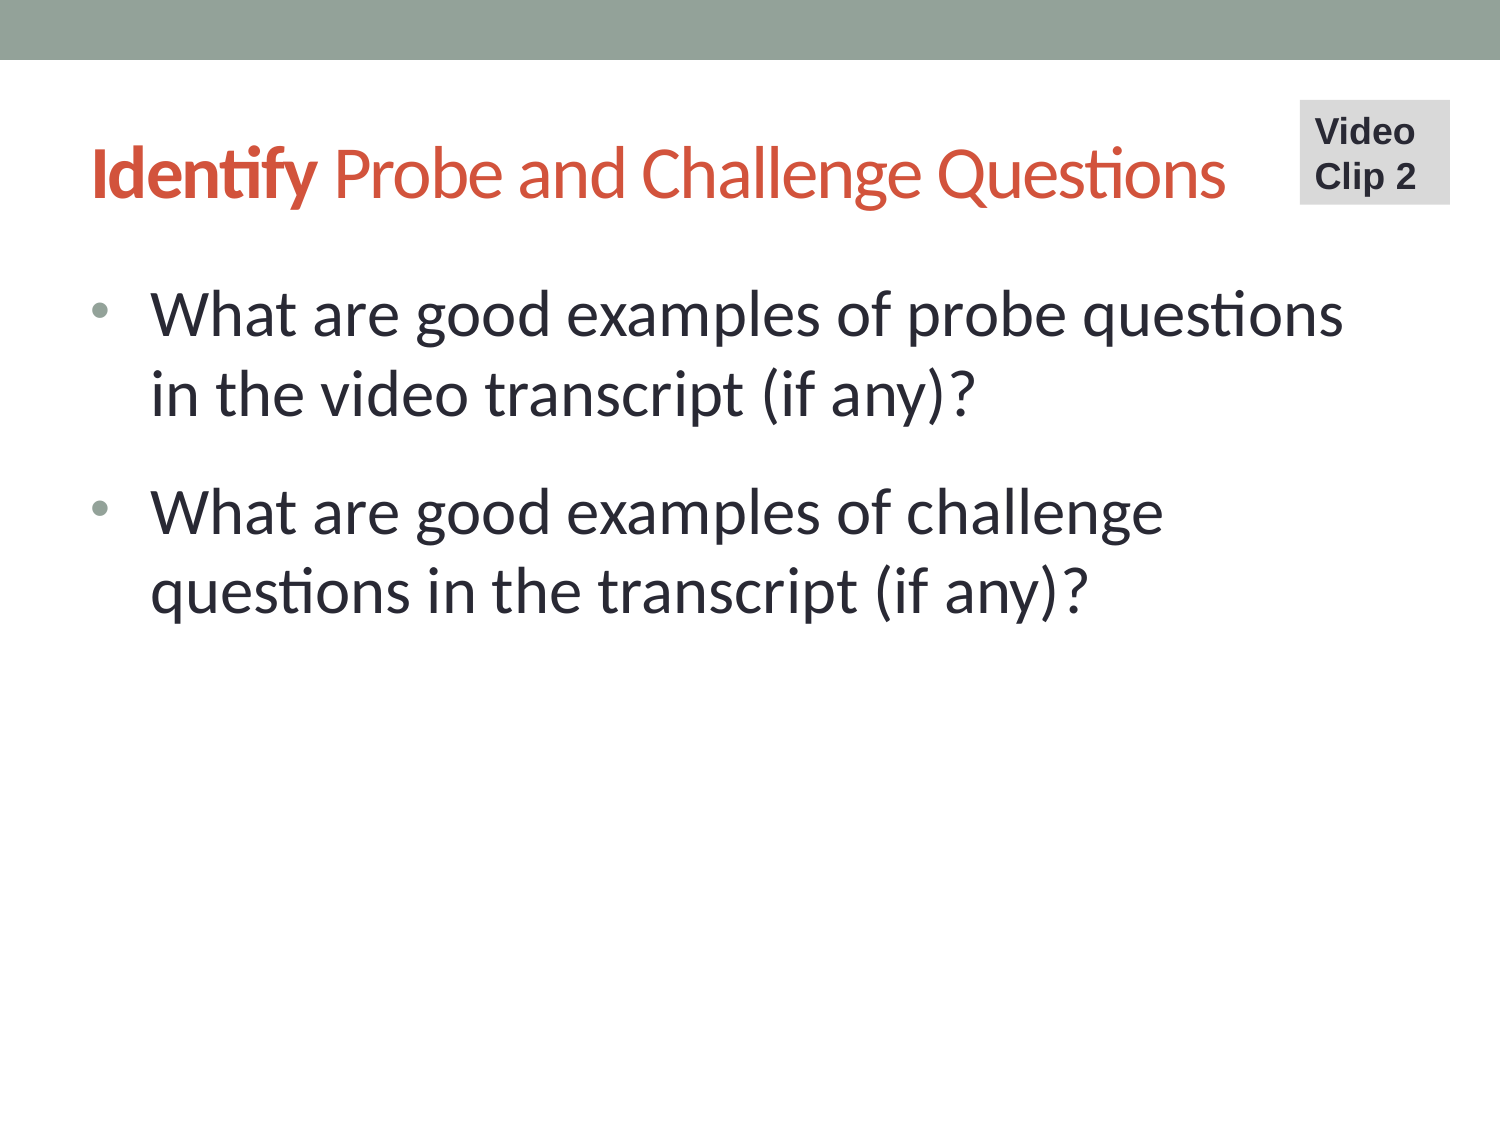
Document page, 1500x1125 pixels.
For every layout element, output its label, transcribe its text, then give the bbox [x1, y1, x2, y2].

title Identify Probe and Challenge Questions [75, 87, 1263, 250]
text_box Video Clip 2 [1299, 99, 1450, 205]
list What are good examples of probe questions in the video transcript (if any)? What are good examples of challenge questions in the transcript (if any)? [75, 262, 1425, 1063]
